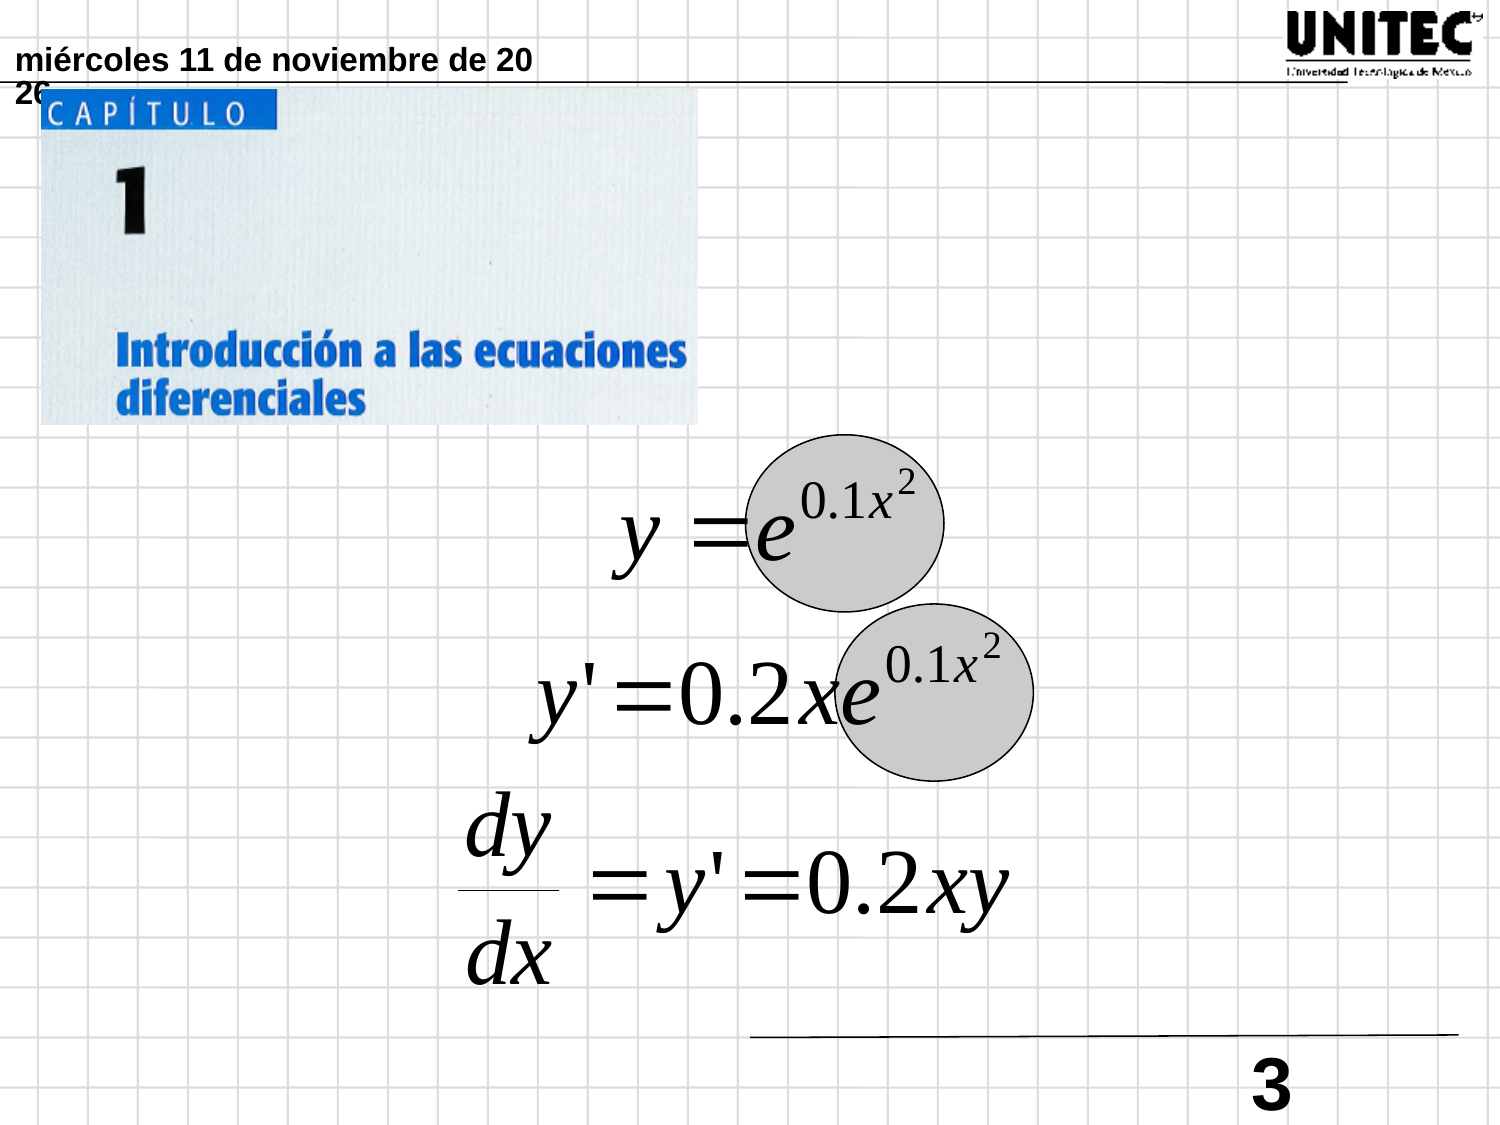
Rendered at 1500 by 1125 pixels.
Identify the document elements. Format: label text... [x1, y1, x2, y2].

picture [1283, 11, 1483, 79]
text_box [1029, 666, 1034, 719]
slide_number lunes, 23 de enero de 2012 [0, 31, 550, 110]
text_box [596, 444, 937, 600]
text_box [442, 765, 1030, 1007]
slide_number 3 [1199, 1013, 1452, 1109]
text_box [513, 607, 1024, 764]
text_box [805, 434, 885, 442]
picture [41, 89, 698, 425]
